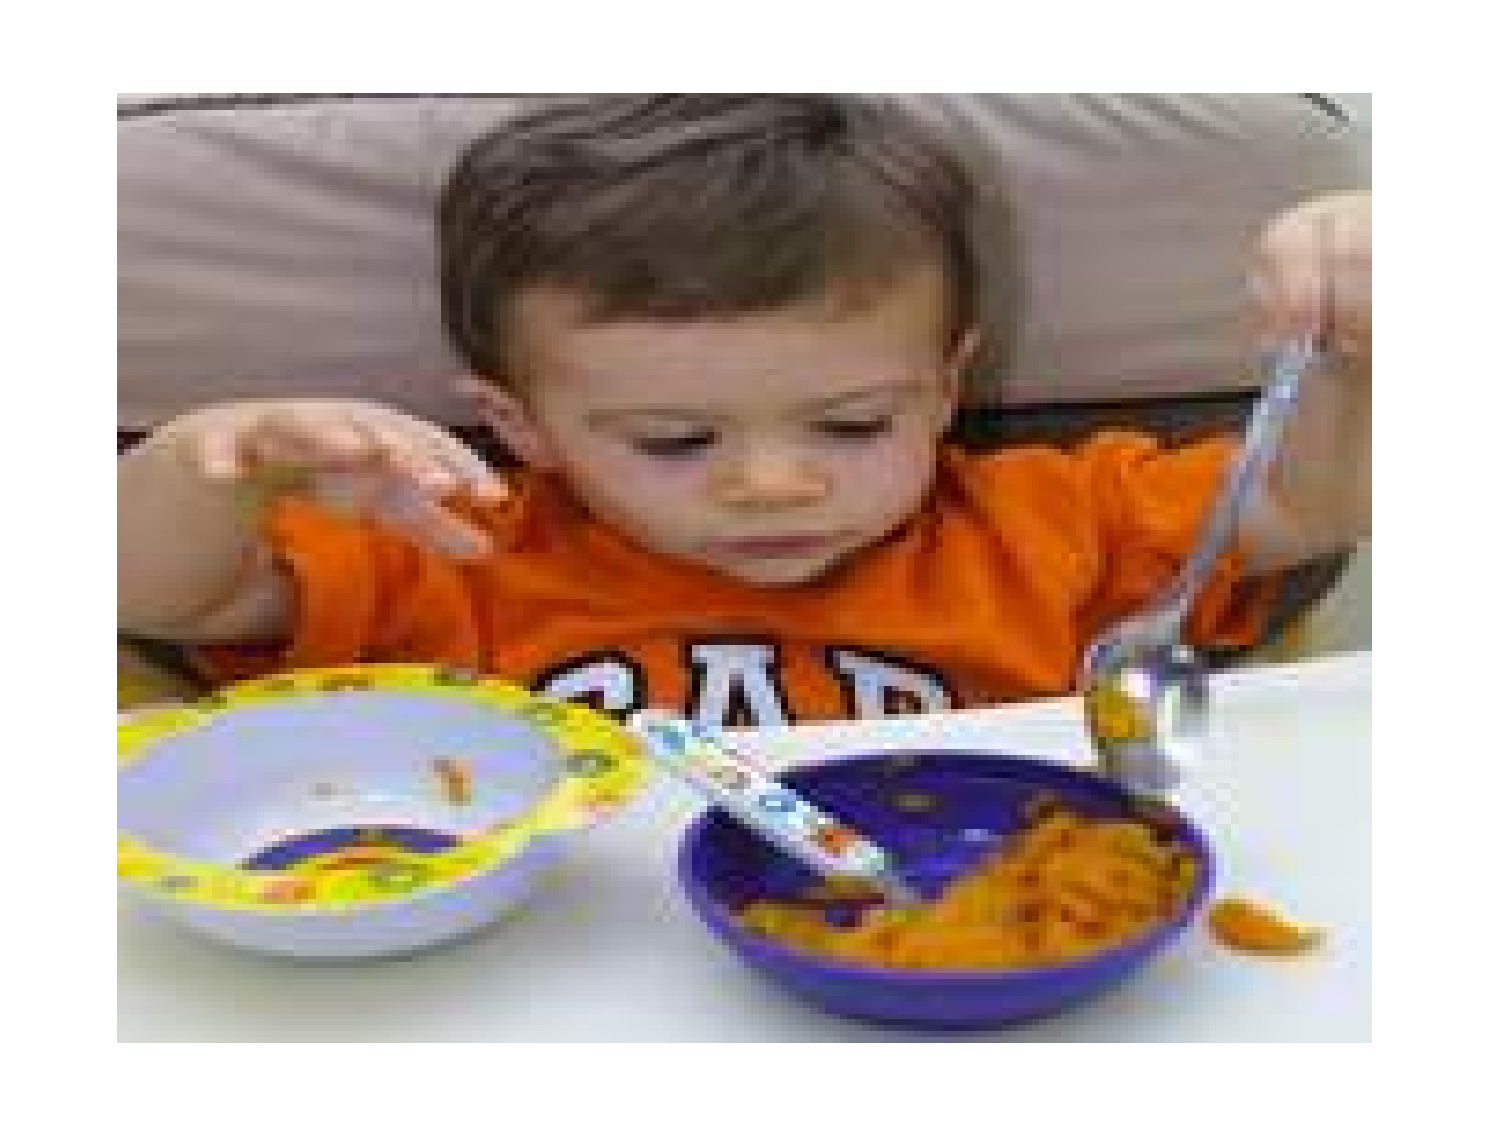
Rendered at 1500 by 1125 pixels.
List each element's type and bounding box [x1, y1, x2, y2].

list [116, 93, 1372, 1044]
